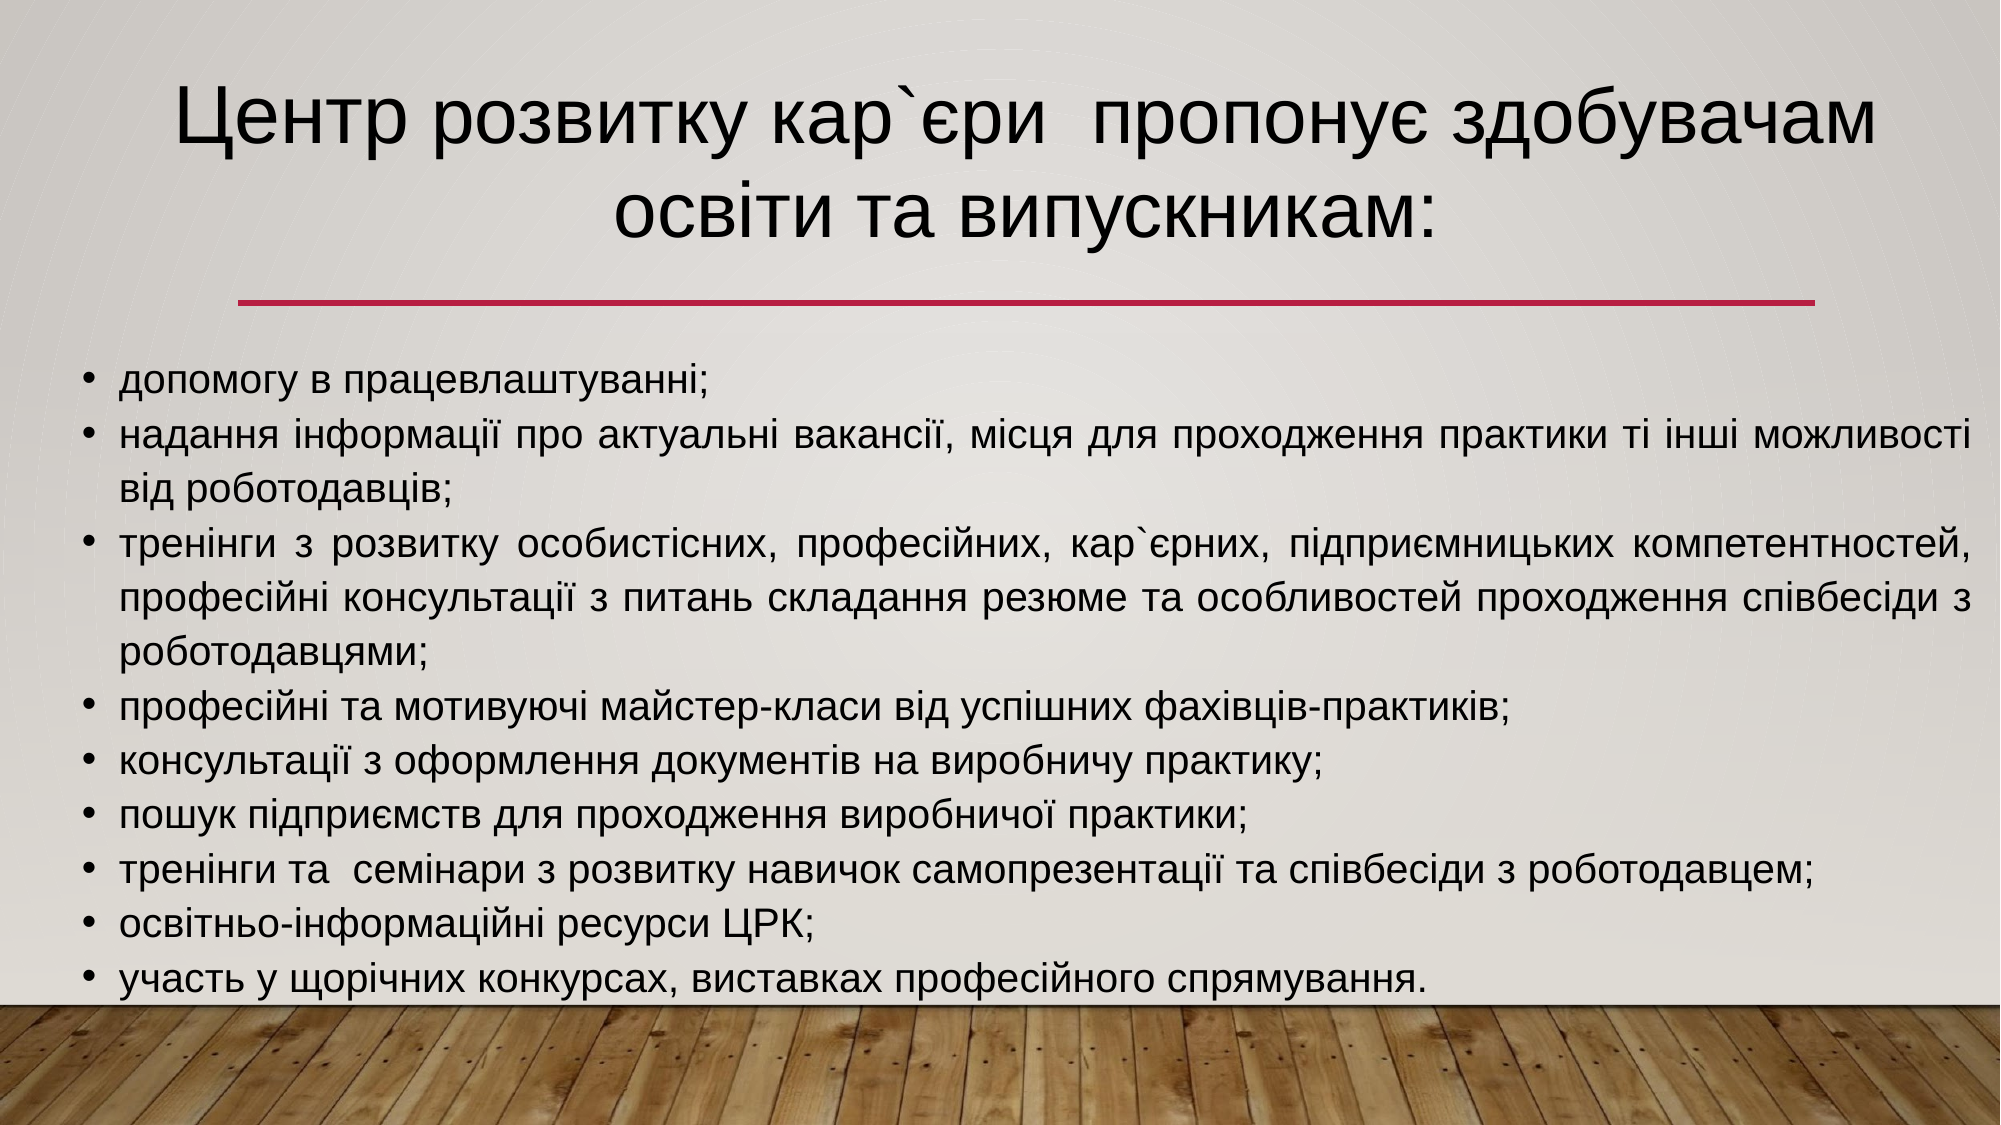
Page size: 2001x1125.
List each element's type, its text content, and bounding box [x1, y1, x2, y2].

list Центр розвитку кар`єри пропонує здобувачам освіти та випускникам: допомогу в працевлаштуванні; надання інформації про актуальні вакансії, місця для проходження практики ті інші можливості від роботодавців; тренінги з розвитку особистісних, професійних, кар`єрних, підприємницьких компетентностей, професійні консультації з питань складання резюме та особливостей проходження співбесіди з роботодавцями; професійні та мотивуючі майстер-класи від успішних фахівців-практиків; консультації з оформлення документів на виробничу практику; пошук підприємств для проходження виробничої практики; тренінги та семінари з розвитку навичок самопрезентації та співбесіди з роботодавцем; освітньо-інформаційні ресурси ЦРК; участь у щорічних конкурсах, виставках професійного спрямування. [66, 53, 1987, 1018]
picture [0, 1005, 2000, 1125]
